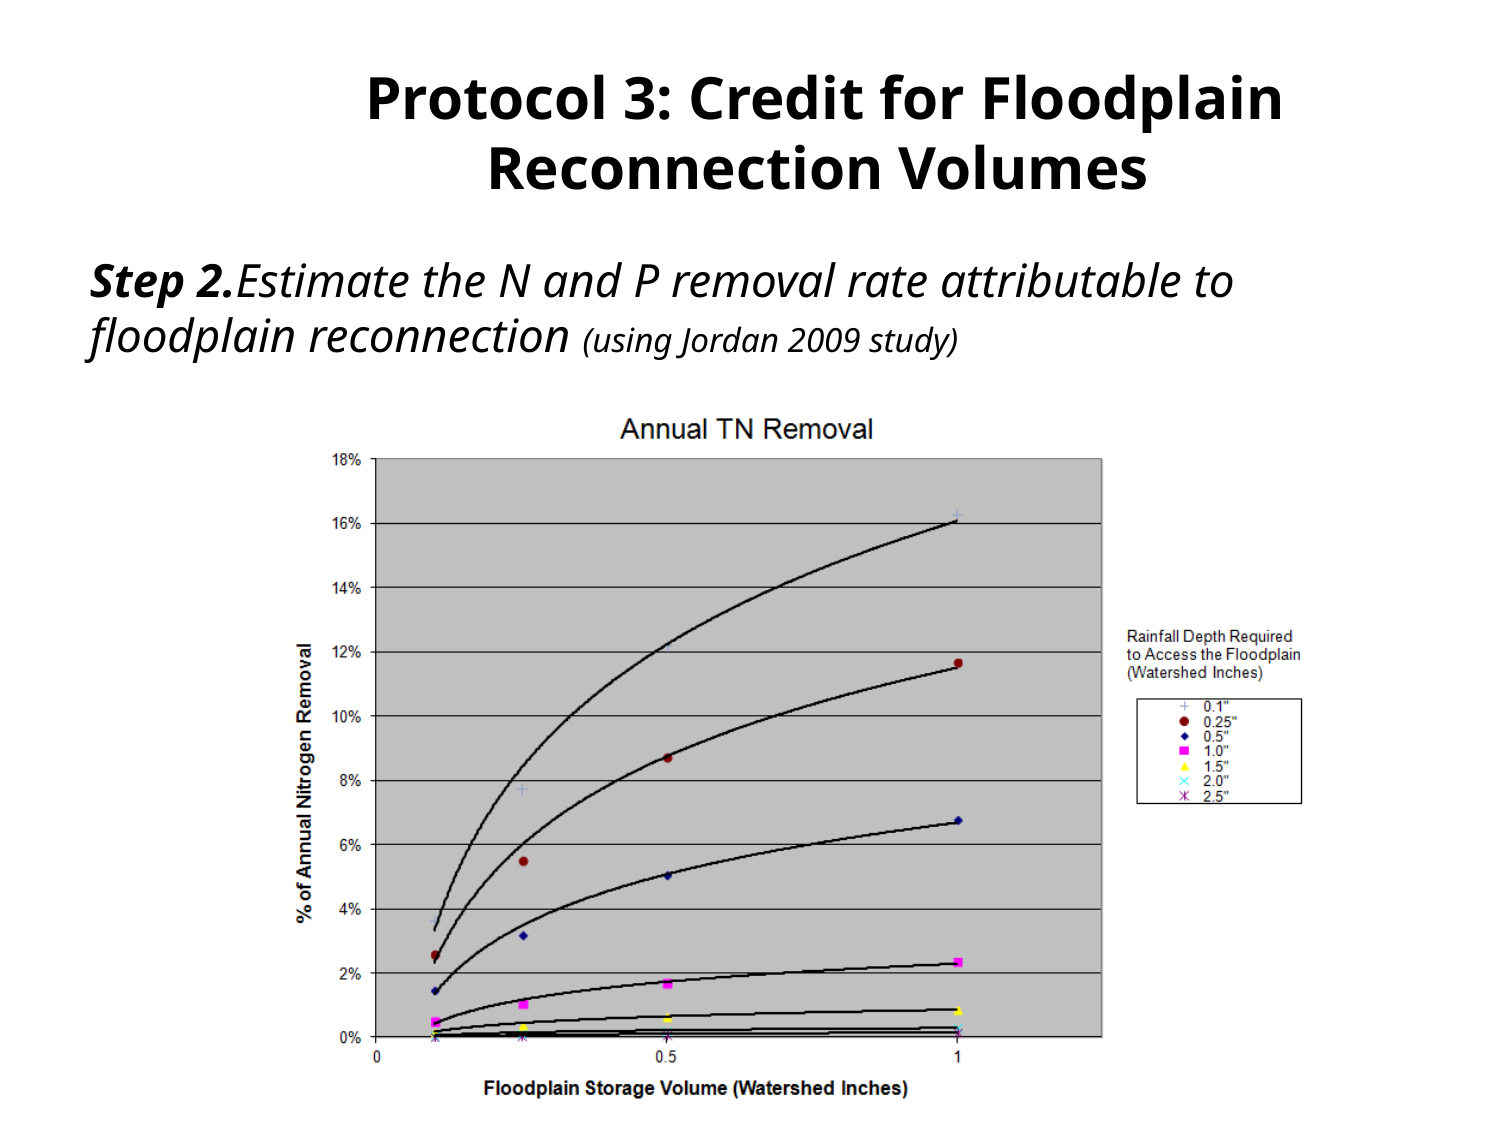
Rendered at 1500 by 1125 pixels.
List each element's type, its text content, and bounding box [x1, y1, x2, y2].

text_box Step 2.Estimate the N and P removal rate attributable to floodplain reconnection (using Jordan 2009 study) [74, 249, 1425, 363]
title Protocol 3: Credit for Floodplain Reconnection Volumes [150, 37, 1500, 225]
picture [287, 374, 1363, 1113]
